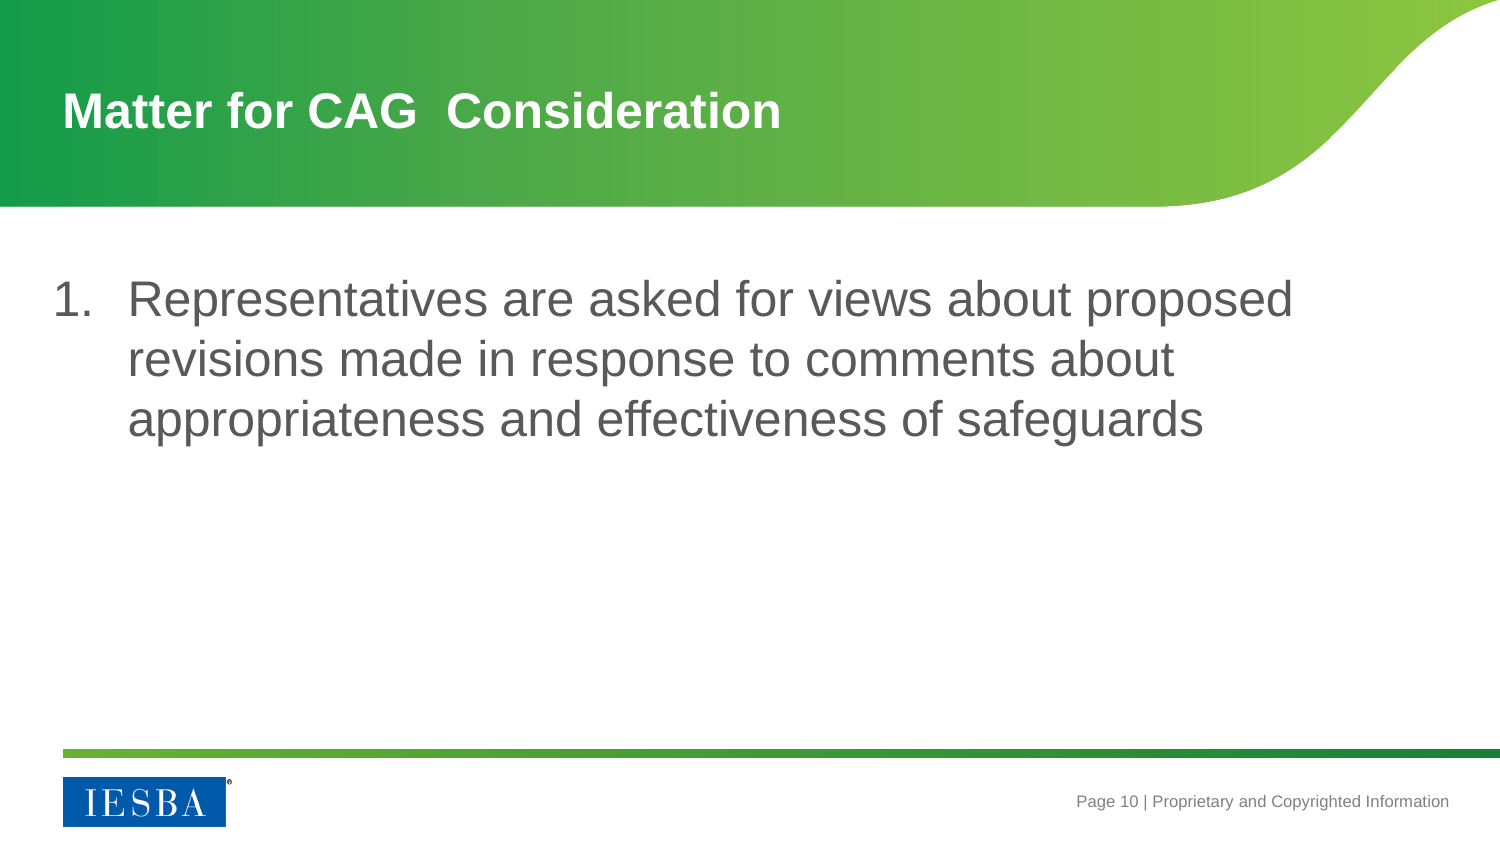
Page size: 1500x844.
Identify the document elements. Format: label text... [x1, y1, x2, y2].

title Matter for CAG Consideration [62, 75, 1300, 142]
picture [63, 777, 232, 827]
picture [0, 0, 1500, 207]
list Representatives are asked for views about proposed revisions made in response to comments about appropriateness and effectiveness of safeguards [37, 259, 1463, 762]
